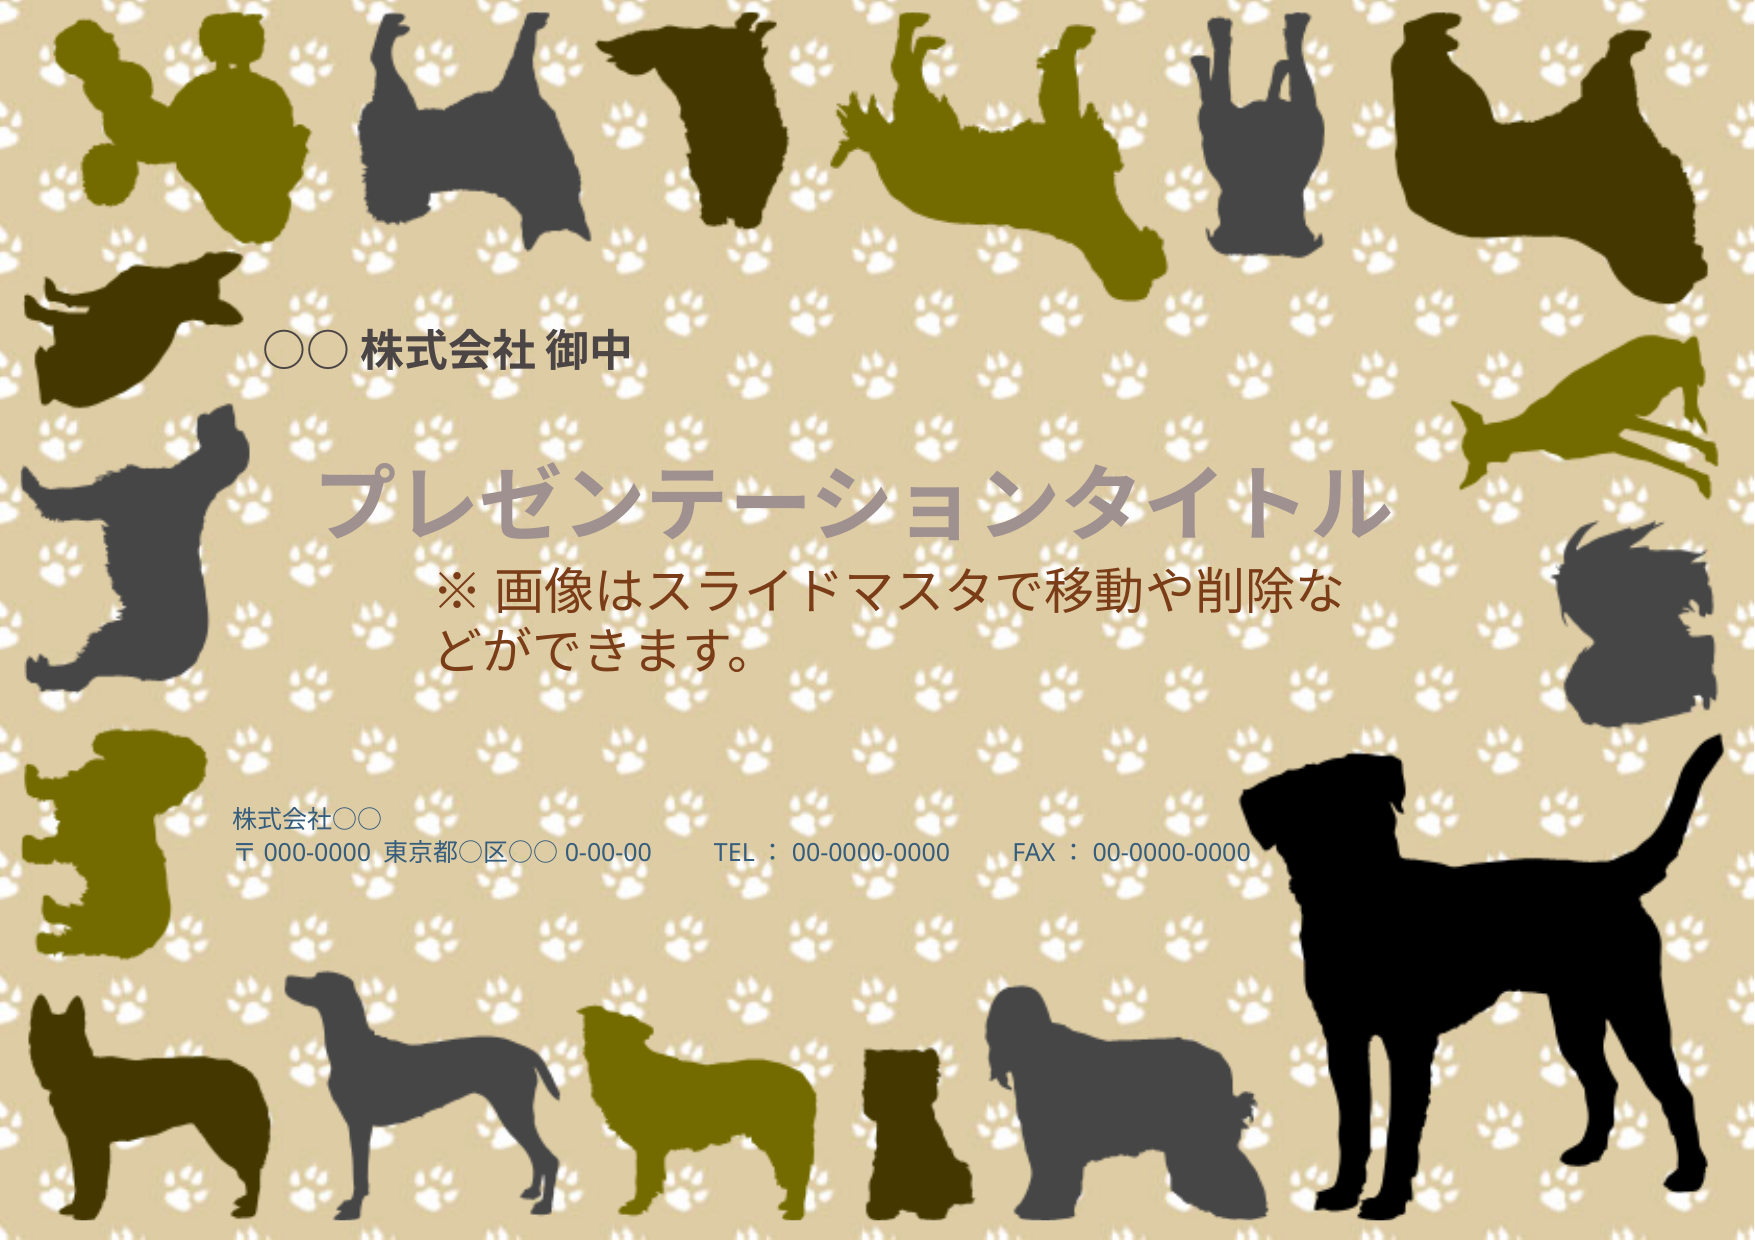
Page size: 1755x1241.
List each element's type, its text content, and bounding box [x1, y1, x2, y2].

subtitle ※画像はスライドマスタで移動や削除などができます。 [404, 582, 1374, 656]
title プレゼンテーションタイトル [274, 440, 1433, 562]
text_box ○○株式会社 御中 [262, 312, 1314, 384]
picture [0, 0, 1755, 1240]
text_box 株式会社○○ 〒000-0000 東京都○区○○0-00-00 TEL：00-0000-0000 FAX：00-0000-0000 [215, 820, 1267, 867]
